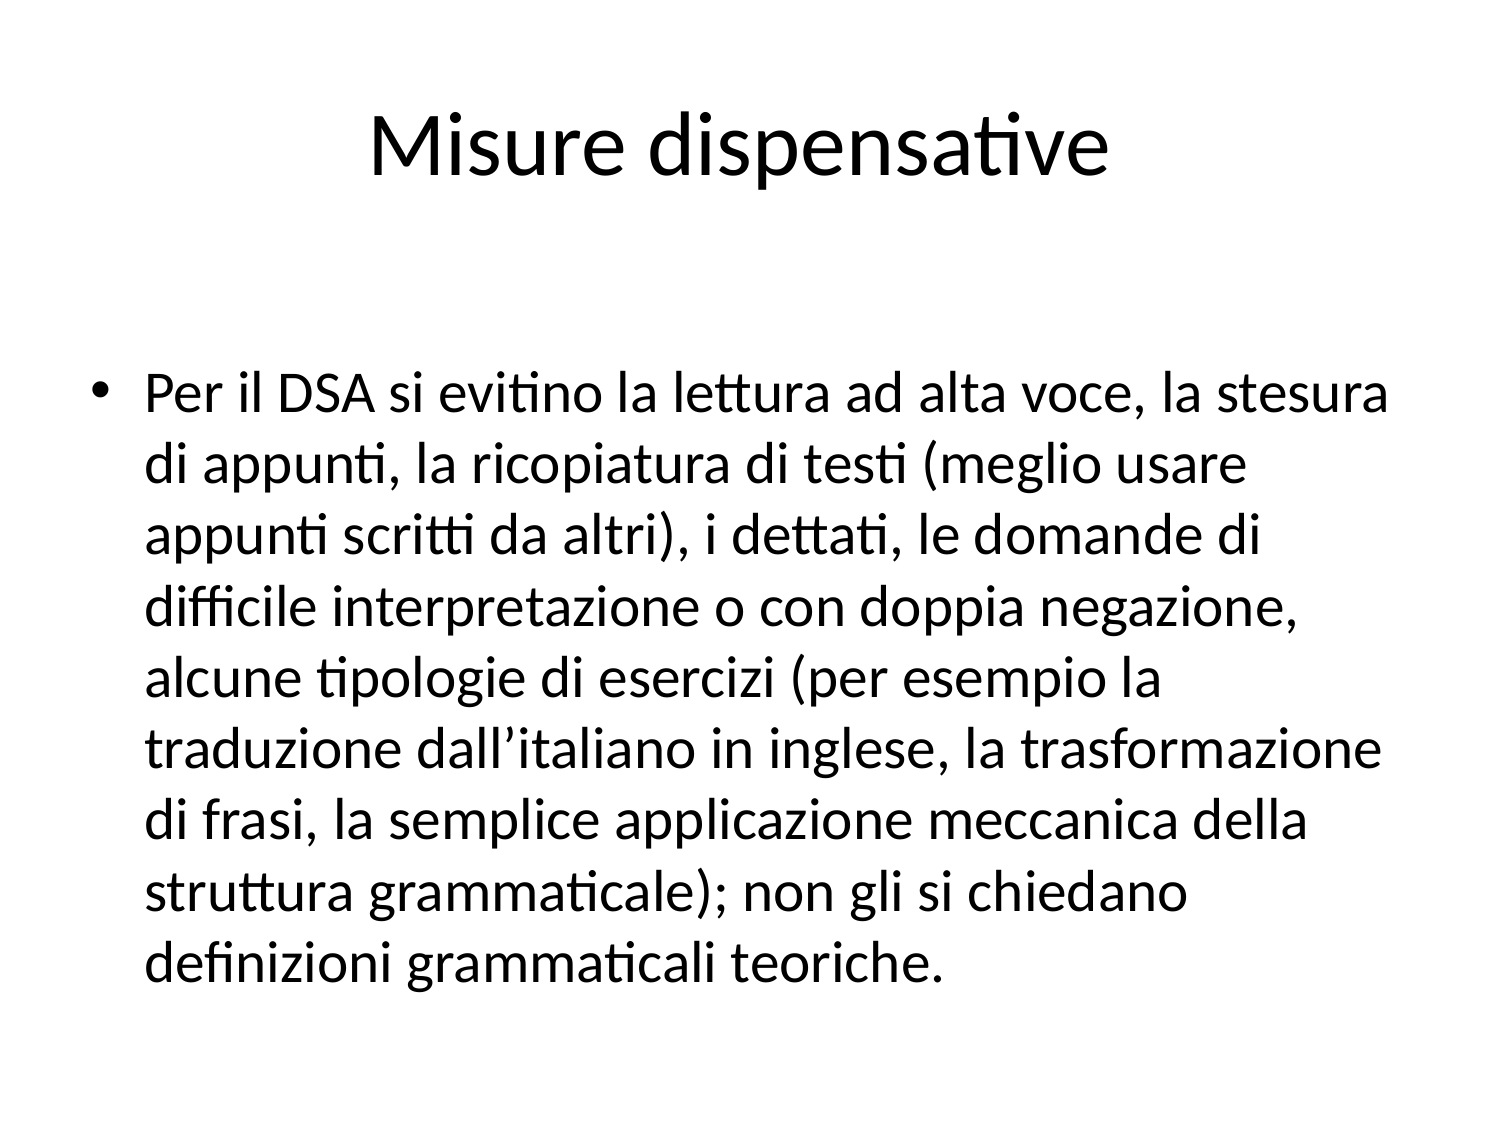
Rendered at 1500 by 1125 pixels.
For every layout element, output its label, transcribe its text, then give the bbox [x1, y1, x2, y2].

list Per il DSA si evitino la lettura ad alta voce, la stesura di appunti, la ricopiatura di testi (meglio usare appunti scritti da altri), i dettati, le domande di difficile interpretazione o con doppia negazione, alcune tipologie di esercizi (per esempio la traduzione dall’italiano in inglese, la trasformazione di frasi, la semplice applicazione meccanica della struttura grammaticale); non gli si chiedano definizioni grammaticali teoriche. [75, 262, 1425, 1005]
title Misure dispensative [75, 45, 1425, 233]
